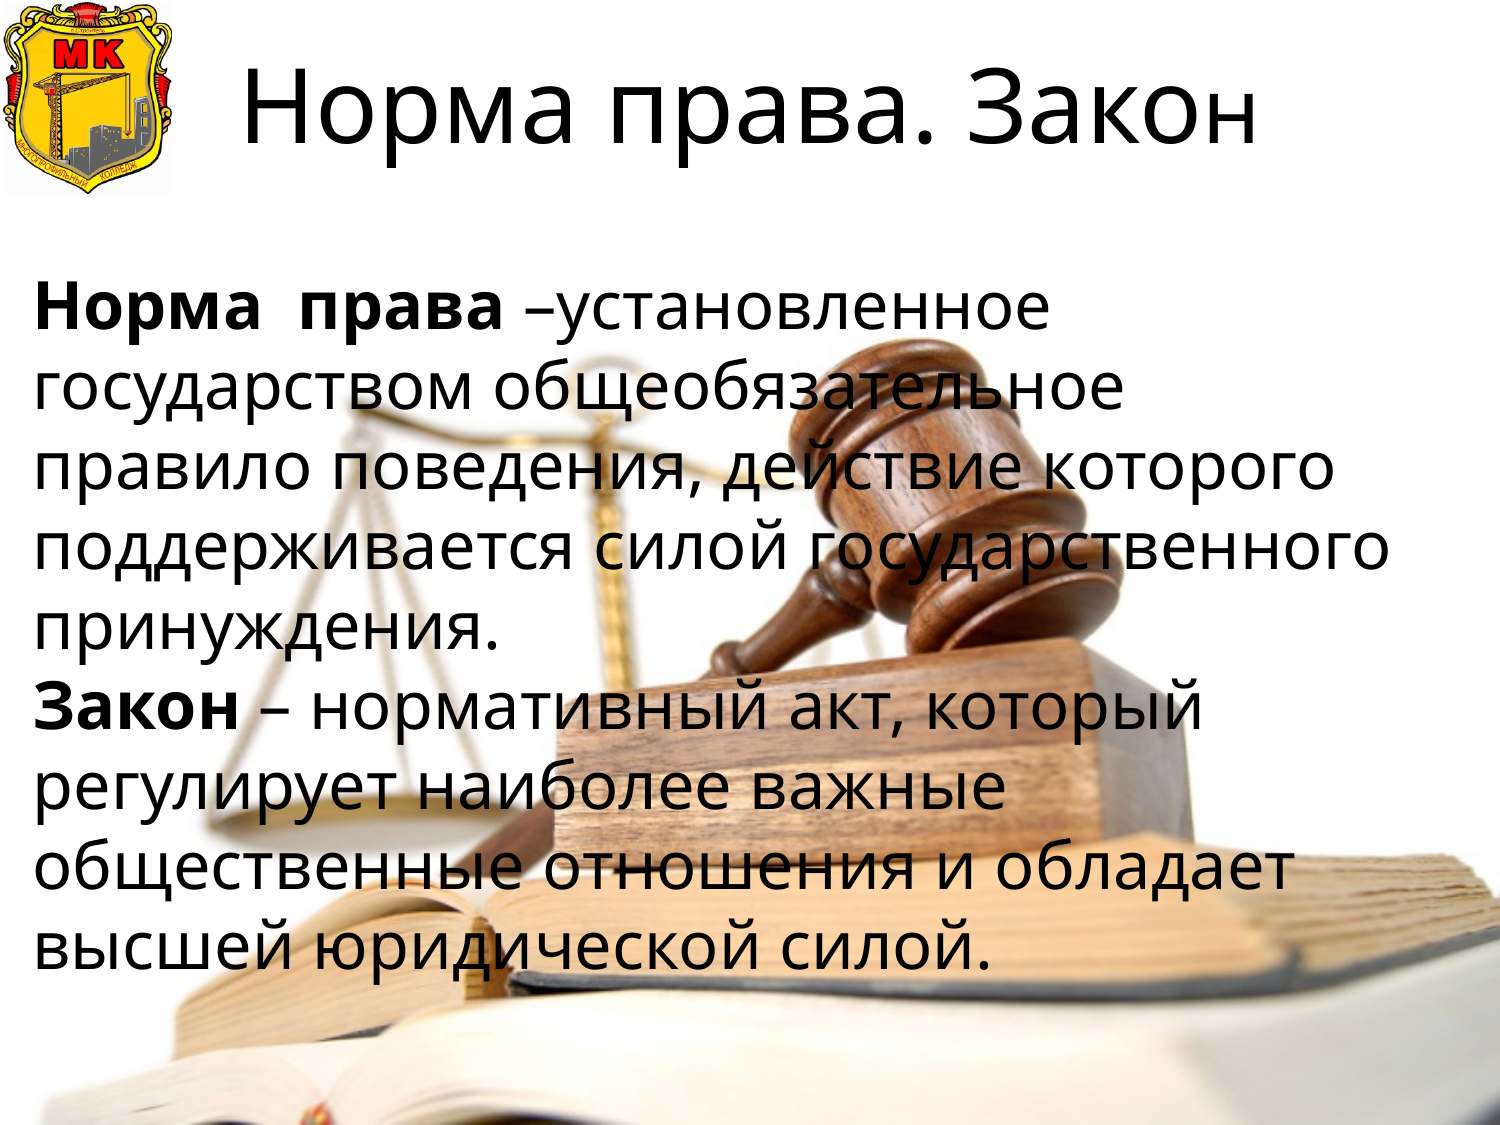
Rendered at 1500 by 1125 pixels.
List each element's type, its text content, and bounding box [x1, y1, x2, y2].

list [0, 219, 1500, 1125]
title Норма права. Закон [75, 19, 1425, 185]
picture [3, 2, 172, 194]
